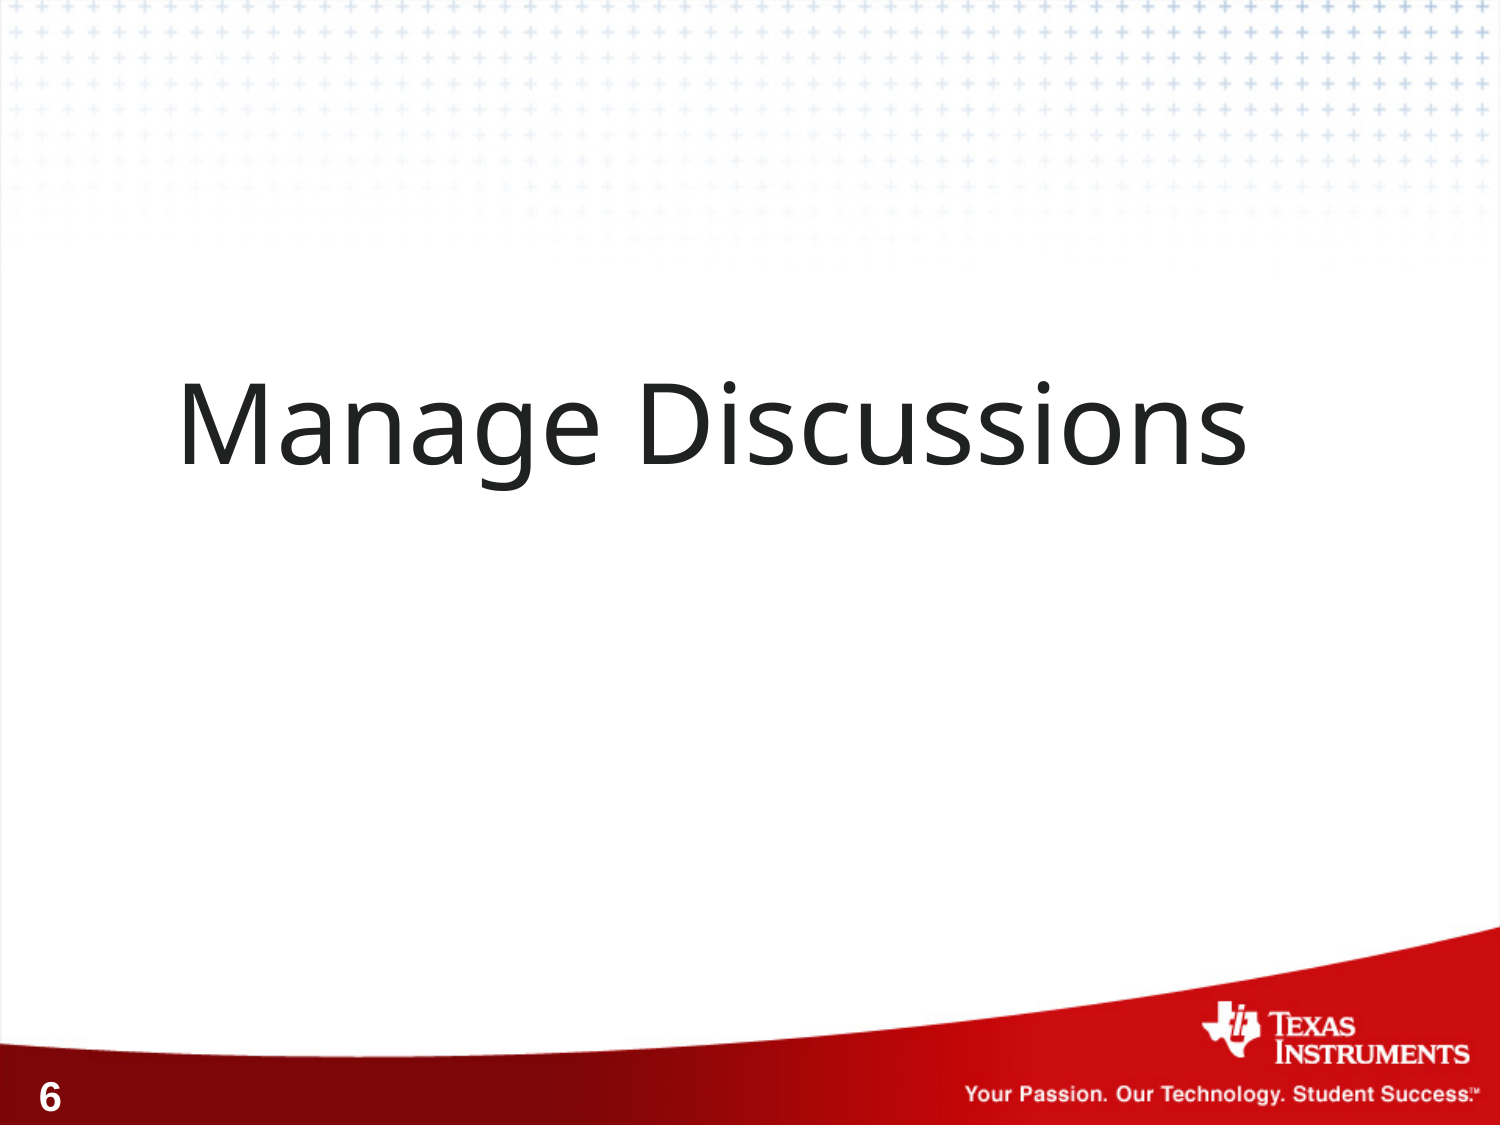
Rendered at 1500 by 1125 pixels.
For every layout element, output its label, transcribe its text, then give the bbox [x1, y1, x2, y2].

picture [0, 0, 1500, 1125]
list Manage Discussions [74, 186, 1351, 975]
